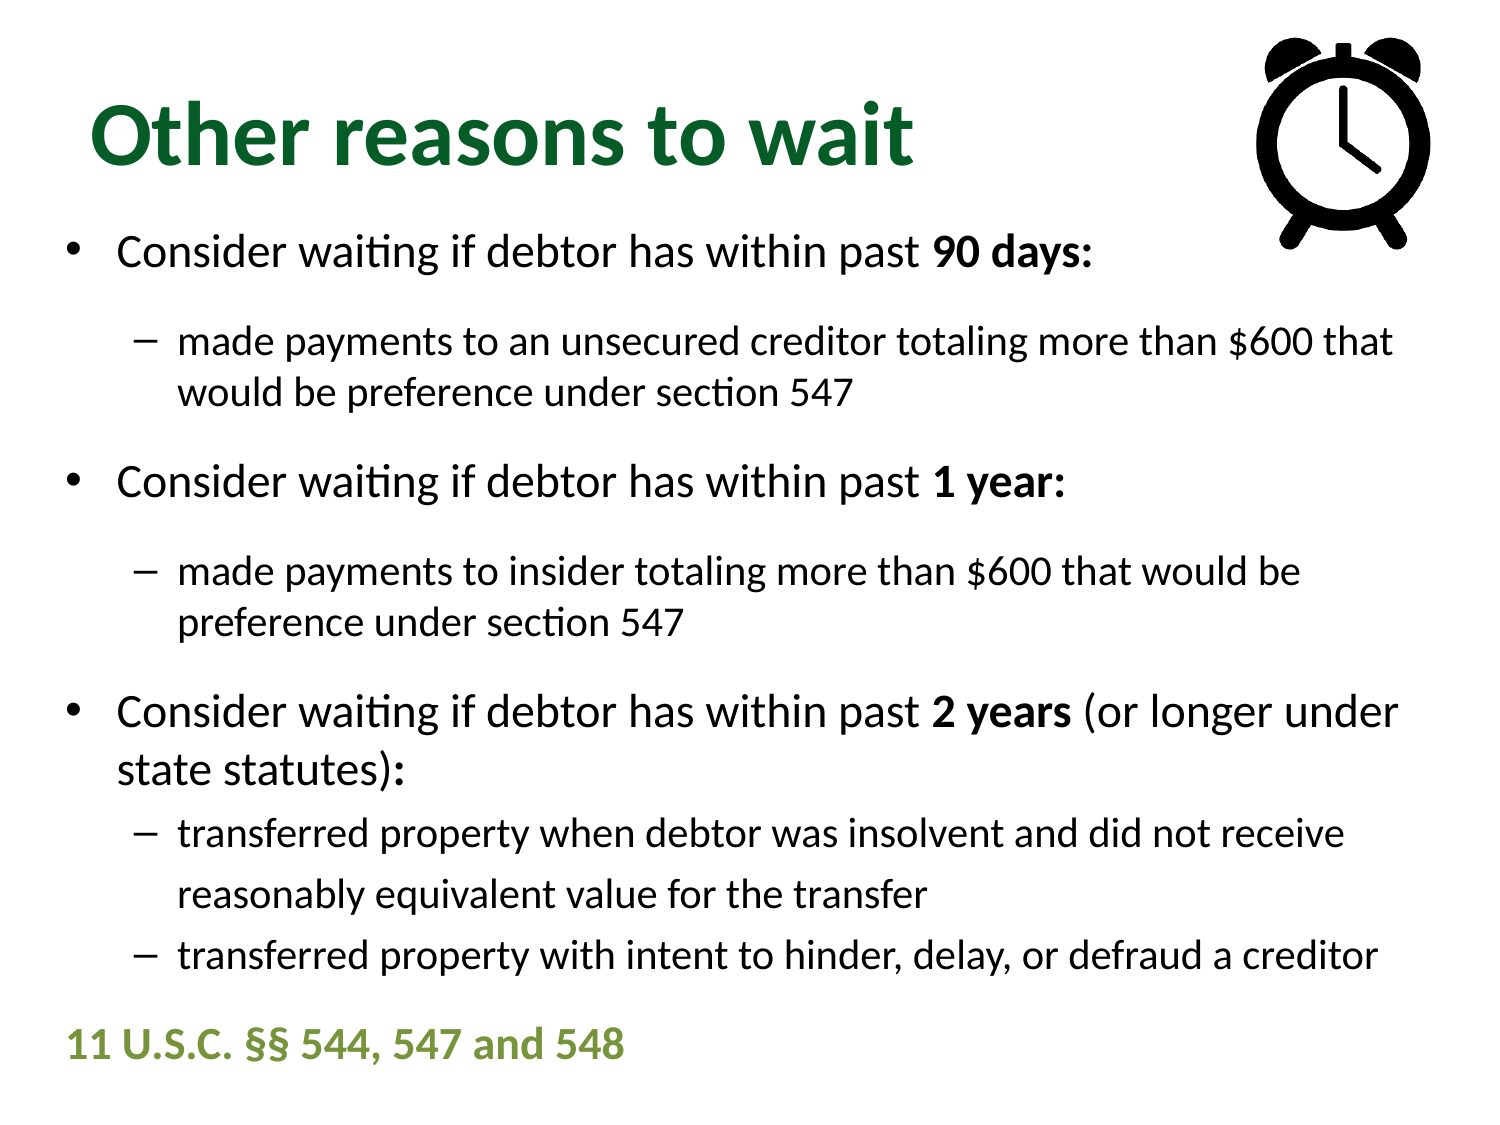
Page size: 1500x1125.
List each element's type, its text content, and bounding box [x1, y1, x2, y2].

title Other reasons to wait [75, 45, 1232, 212]
picture [1237, 37, 1451, 251]
list Consider waiting if debtor has within past 90 days: made payments to an unsecured creditor totaling more than $600 that would be preference under section 547 Consider waiting if debtor has within past 1 year: made payments to insider totaling more than $600 that would be preference under section 547 Consider waiting if debtor has within past 2 years (or longer under state statutes): transferred property when debtor was insolvent and did not receive reasonably equivalent value for the transfer transferred property with intent to hinder, delay, or defraud a creditor 11 U.S.C. §§ 544, 547 and 548 [50, 212, 1425, 1088]
